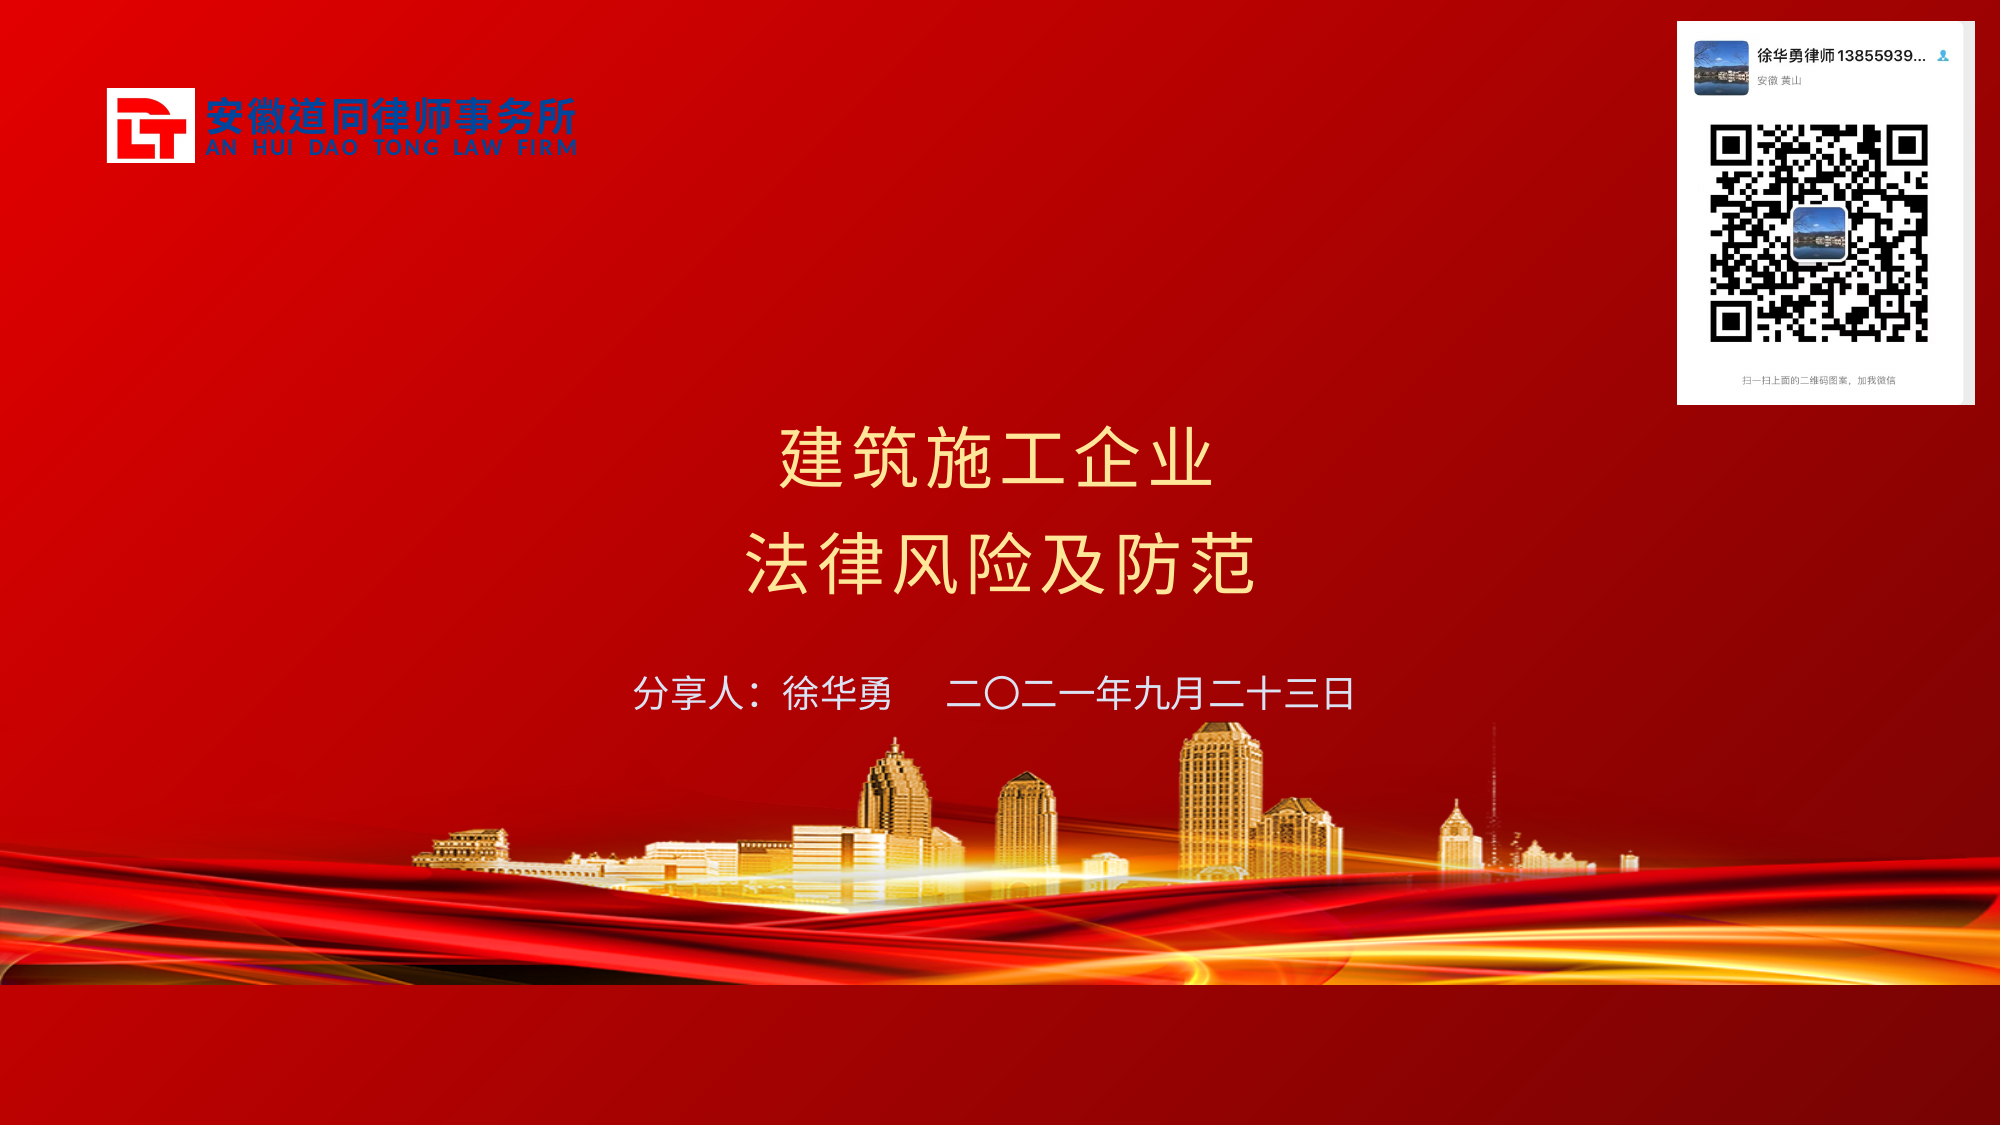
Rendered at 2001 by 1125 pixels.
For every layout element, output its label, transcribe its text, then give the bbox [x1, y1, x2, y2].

text_box 分享人：徐华勇 二〇二一年九月二十三日 [618, 662, 1434, 723]
picture [1677, 21, 1975, 405]
picture [0, 684, 2000, 985]
picture [106, 88, 596, 175]
title 建筑施工企业 法律风险及防范 [308, 381, 1691, 611]
